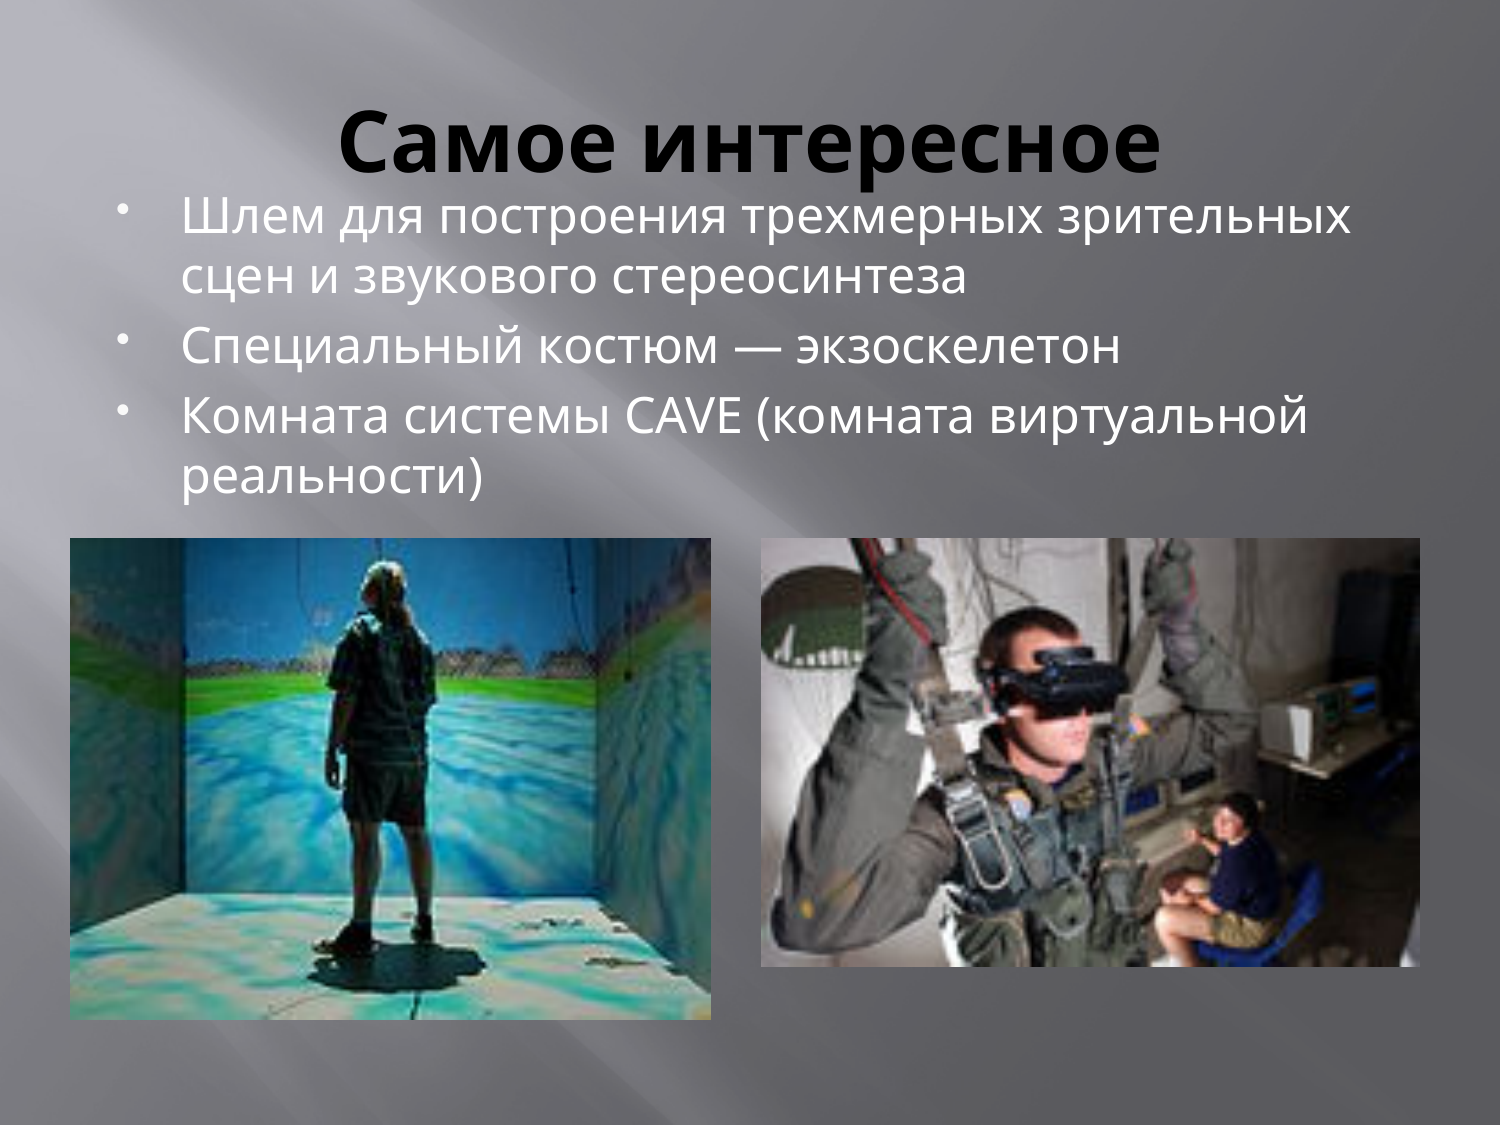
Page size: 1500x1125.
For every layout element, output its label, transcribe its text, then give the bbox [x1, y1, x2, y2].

title Самое интересное [75, 45, 1425, 233]
picture [761, 538, 1420, 967]
picture [70, 538, 712, 1020]
list Шлем для построения трехмерных зрительных сцен и звукового стереосинтеза Специальный костюм — экзоскелетон Комната системы CAVE (комната виртуальной реальности) [82, 175, 1432, 516]
